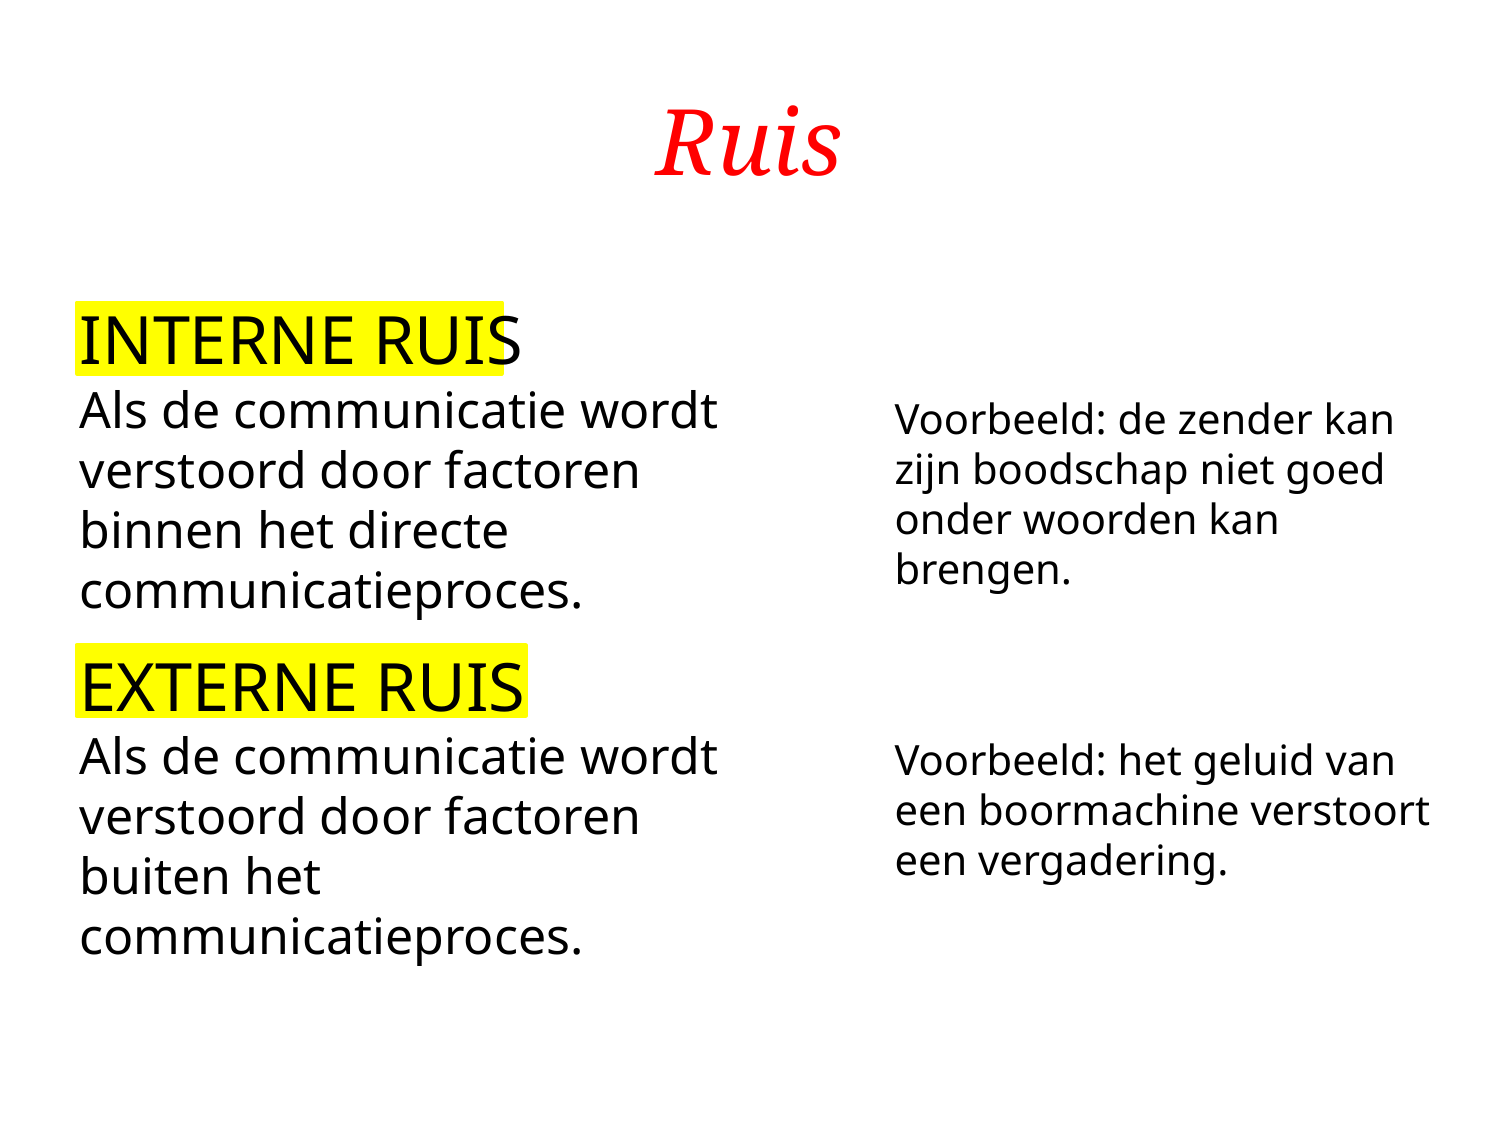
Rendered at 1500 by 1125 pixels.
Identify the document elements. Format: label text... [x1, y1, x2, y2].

text_box Interne ruis Als de communicatie wordt verstoord door factoren binnen het directe communicatieproces. [64, 290, 786, 626]
text_box Voorbeeld: de zender kan zijn boodschap niet goed onder woorden kan brengen. [879, 385, 1477, 601]
title Ruis [75, 45, 1425, 233]
text_box Externe ruis Als de communicatie wordt verstoord door factoren buiten het communicatieproces. [64, 637, 786, 973]
text_box Voorbeeld: het geluid van een boormachine verstoort een vergadering. [879, 726, 1477, 892]
